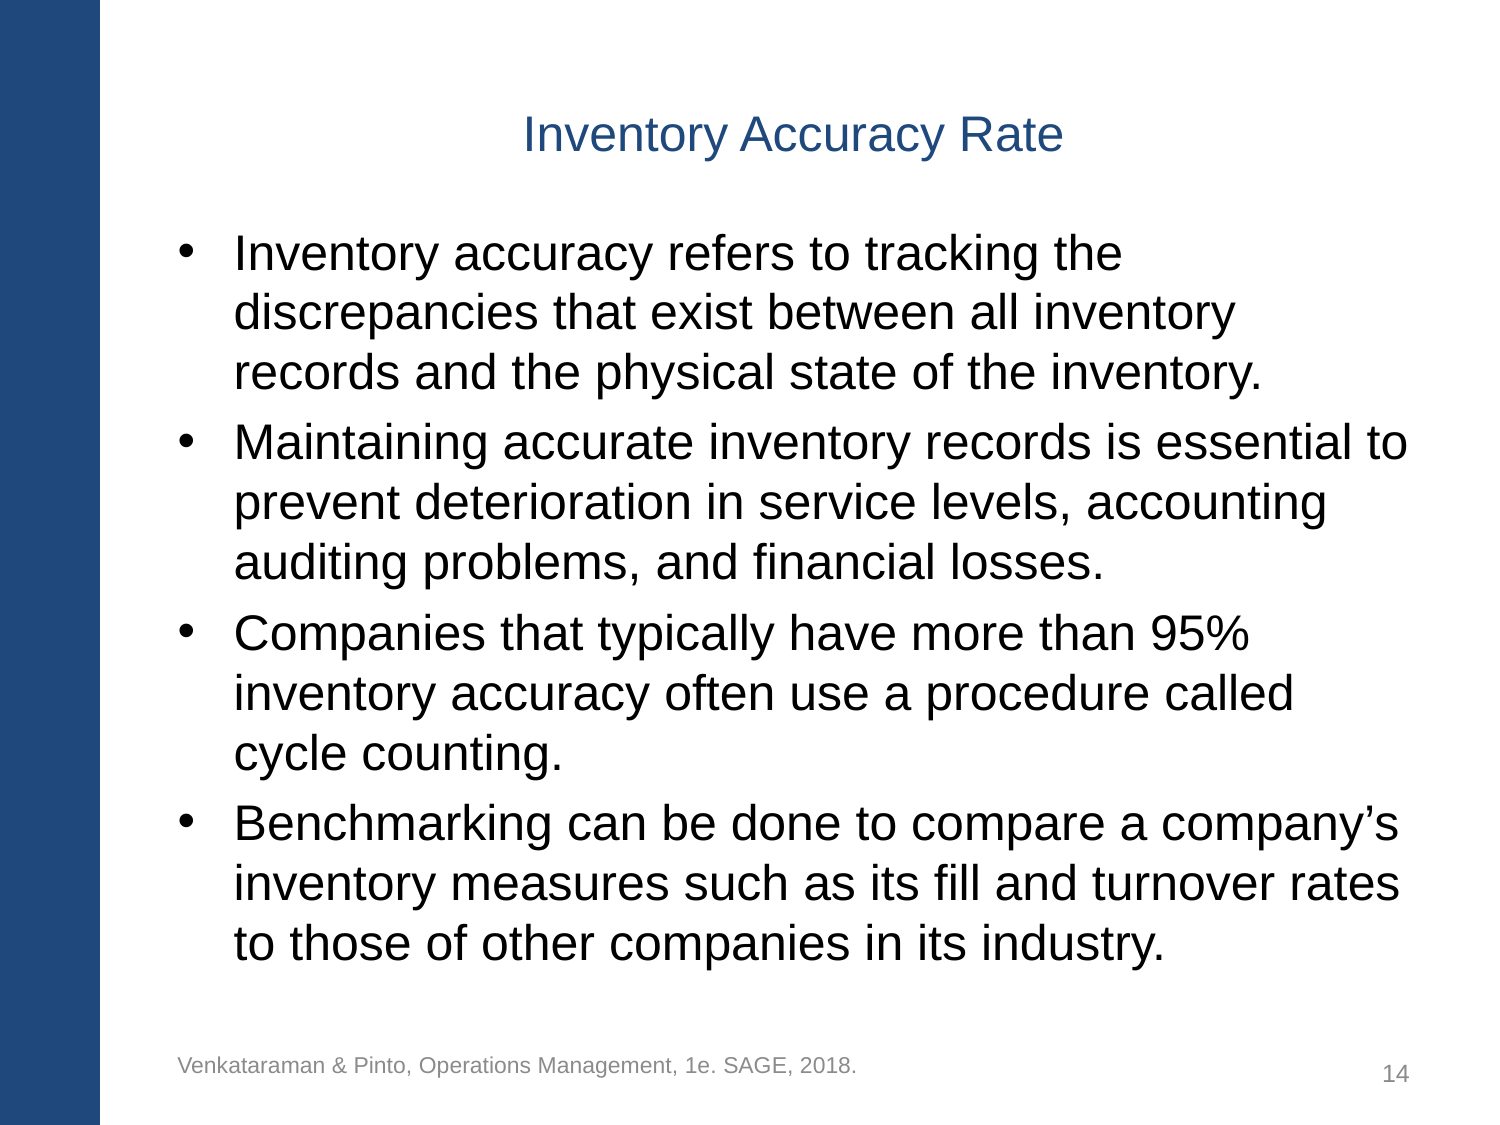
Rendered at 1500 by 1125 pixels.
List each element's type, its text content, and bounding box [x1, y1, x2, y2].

slide_number 14 [1350, 1042, 1425, 1103]
list Inventory accuracy refers to tracking the discrepancies that exist between all inventory records and the physical state of the inventory. Maintaining accurate inventory records is essential to prevent deterioration in service levels, accounting auditing problems, and financial losses. Companies that typically have more than 95% inventory accuracy often use a procedure called cycle counting. Benchmarking can be done to compare a company’s inventory measures such as its fill and turnover rates to those of other companies in its industry. [162, 212, 1425, 1025]
title Inventory Accuracy Rate [162, 37, 1425, 212]
footer Venkataraman & Pinto, Operations Management, 1e. SAGE, 2018. [162, 1042, 1313, 1103]
